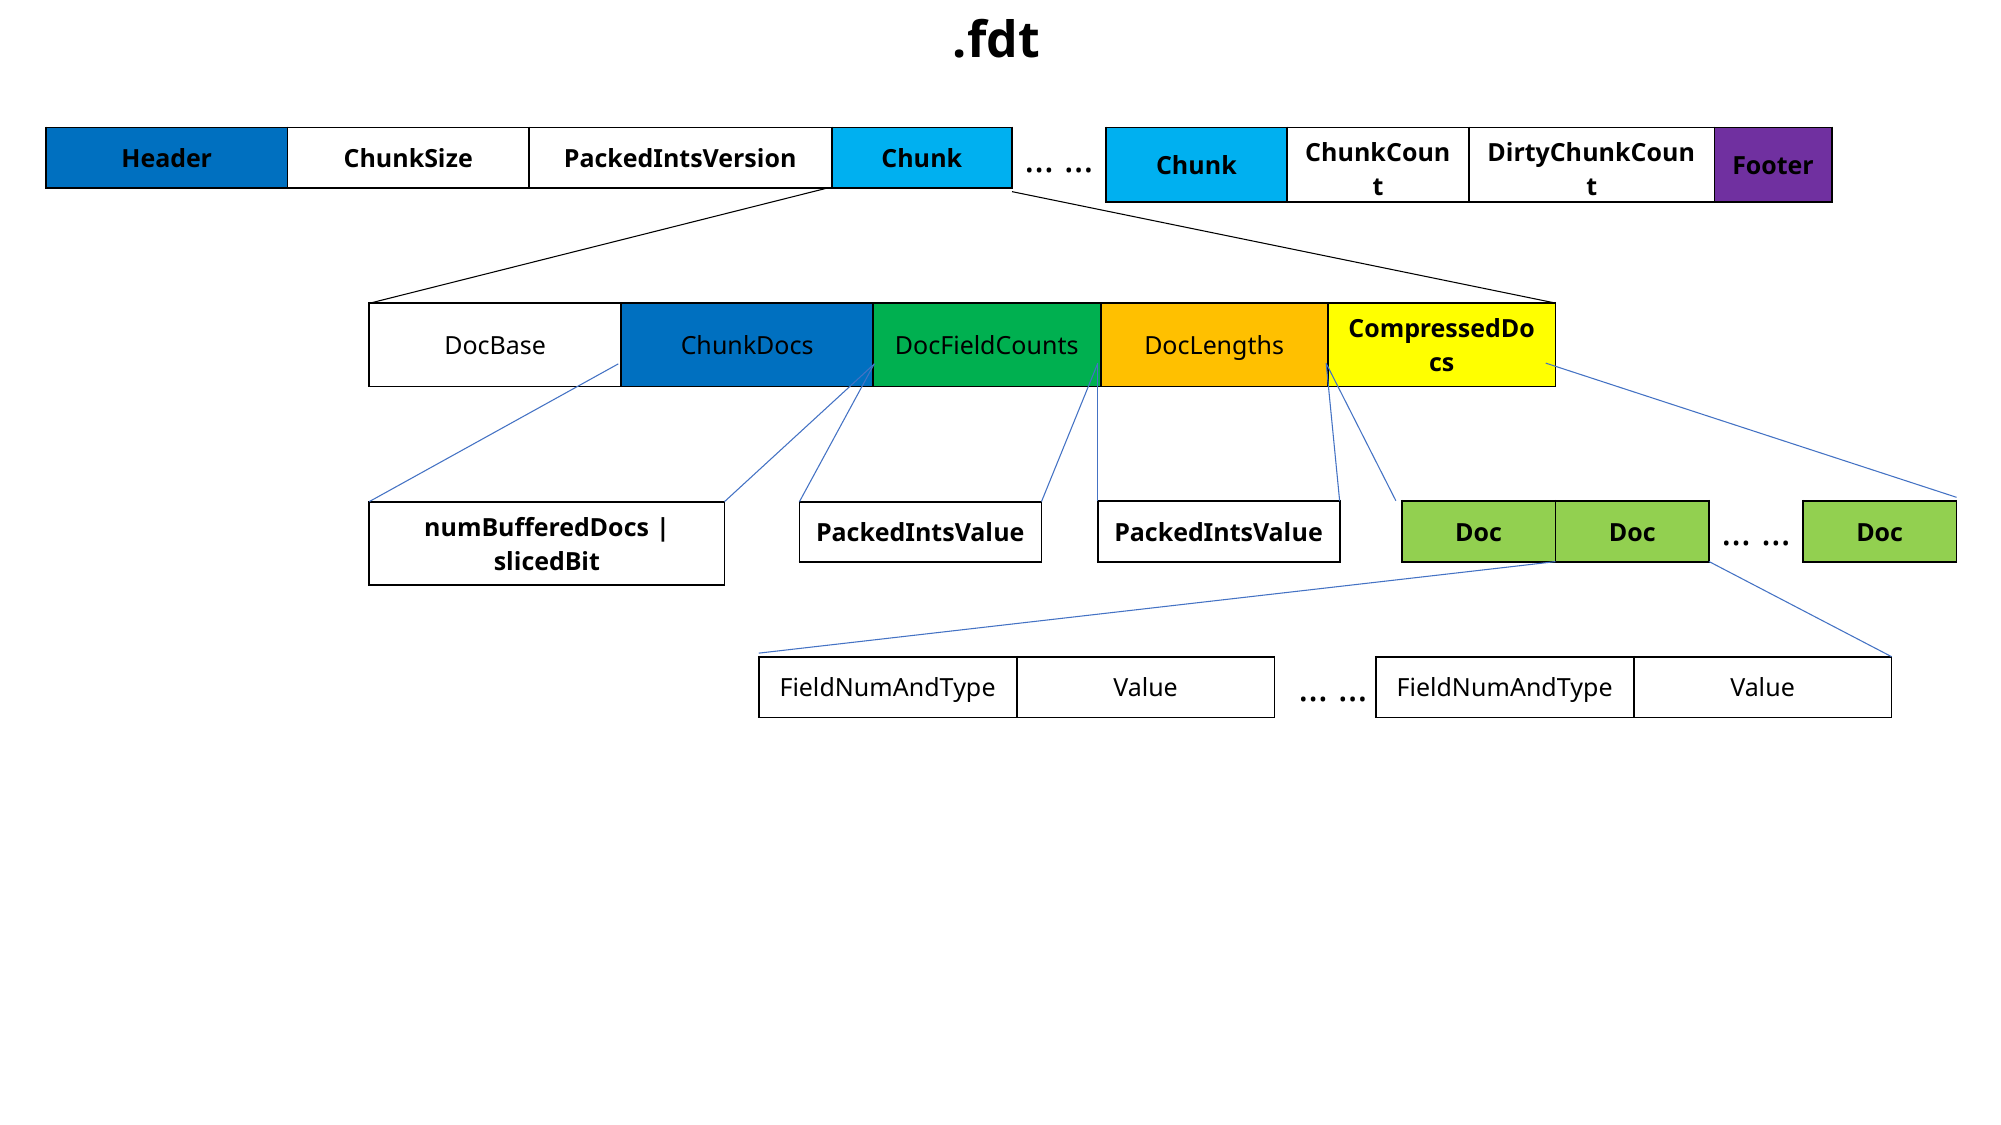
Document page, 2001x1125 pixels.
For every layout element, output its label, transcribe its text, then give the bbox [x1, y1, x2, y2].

table_header DocBase [370, 304, 620, 386]
table_header Doc [1403, 502, 1555, 561]
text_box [1545, 363, 1957, 498]
table_header ChunkDocs [622, 304, 872, 386]
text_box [799, 363, 875, 502]
table_header DocFieldCounts [874, 304, 1100, 386]
text_box … … [1009, 127, 1109, 188]
table_header numBufferedDocs | slicedBit [370, 503, 724, 584]
table_header Doc [1556, 502, 1706, 561]
table_header PackedIntsValue [800, 503, 1041, 561]
table_header Header [47, 128, 287, 187]
table_header DocLengths [1102, 304, 1327, 386]
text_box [758, 561, 1556, 654]
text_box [1709, 561, 1892, 657]
text_box … … [1706, 501, 1802, 561]
table_header FieldNumAndType [1383, 658, 1633, 717]
table_header Value [1635, 658, 1891, 717]
table_header CompressedDocs [1329, 304, 1555, 386]
table_header ChunkCount [1288, 128, 1468, 191]
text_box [369, 363, 619, 502]
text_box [1326, 363, 1396, 501]
table_header FieldNumAndType [760, 658, 1016, 717]
table_header Doc [1804, 502, 1956, 561]
table_header Footer [1715, 128, 1831, 201]
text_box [1041, 363, 1097, 502]
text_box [1012, 191, 1556, 304]
table_header Chunk [833, 128, 1009, 187]
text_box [369, 188, 826, 304]
text_box .fdt [938, 0, 1055, 75]
table_header Chunk [1107, 128, 1286, 191]
table_header ChunkSize [288, 128, 528, 187]
table_header Value [1018, 658, 1274, 717]
table_header DirtyChunkCount [1470, 128, 1714, 201]
table_header PackedIntsVersion [530, 128, 831, 187]
table_header PackedIntsValue [1099, 502, 1339, 561]
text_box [724, 363, 799, 502]
text_box … … [1283, 656, 1383, 717]
